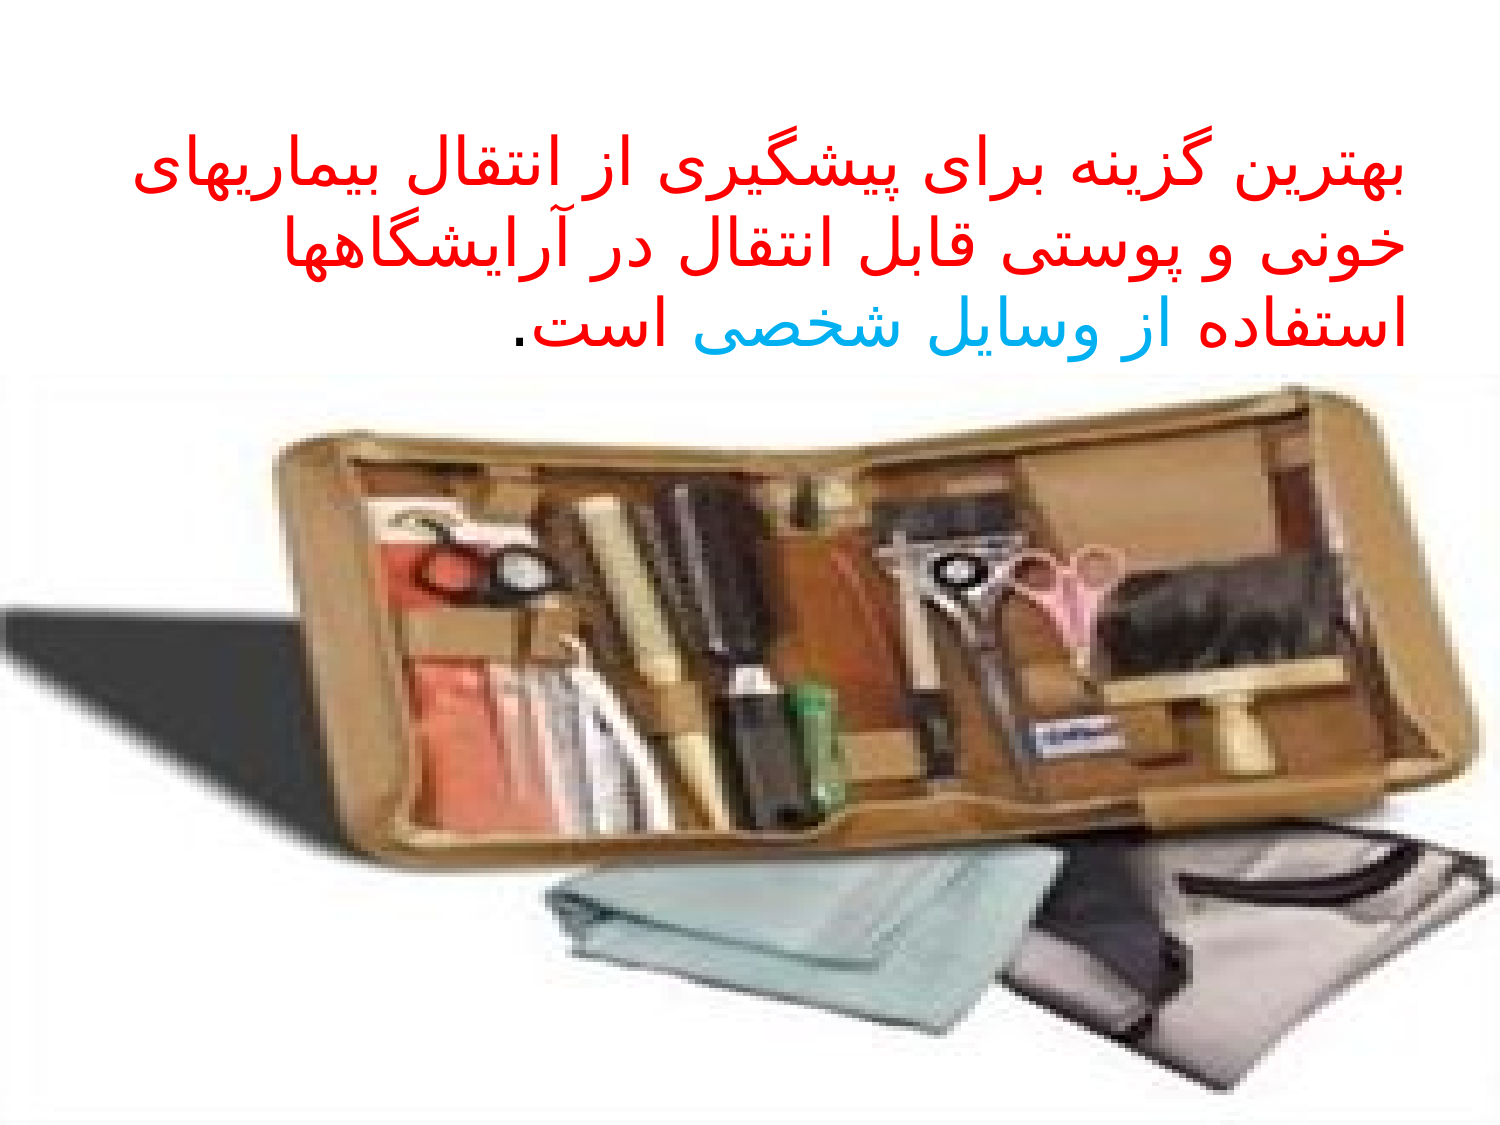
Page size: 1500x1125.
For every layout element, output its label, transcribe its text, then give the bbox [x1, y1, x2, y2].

title بهترین گزینه برای پیشگیری از انتقال بیماریهای خونی و پوستی قابل انتقال در آرایشگاهها استفاده از وسایل شخصی است. [75, 45, 1425, 373]
picture [0, 374, 1500, 1125]
